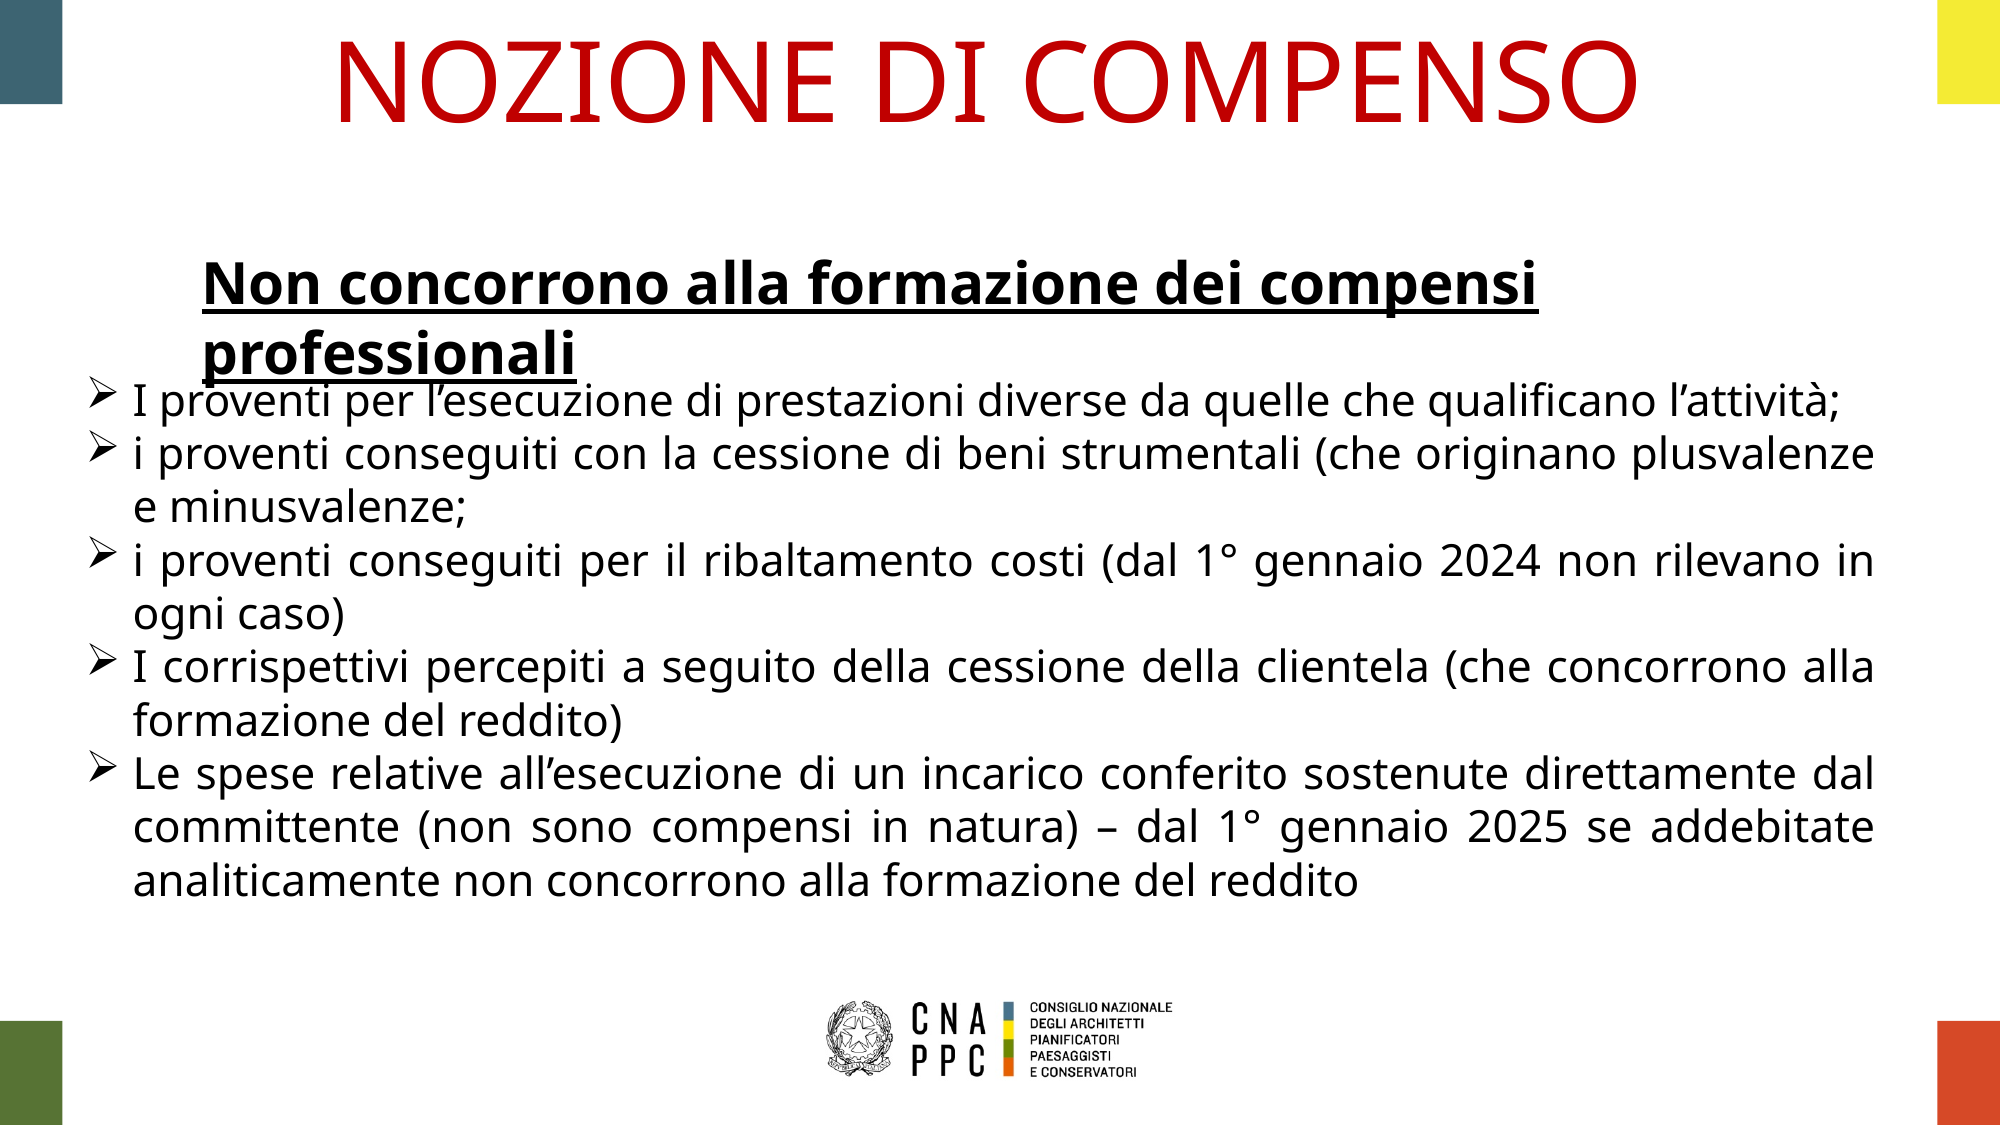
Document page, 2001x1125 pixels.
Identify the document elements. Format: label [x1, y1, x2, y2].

text_box [0, 0, 2000, 1125]
